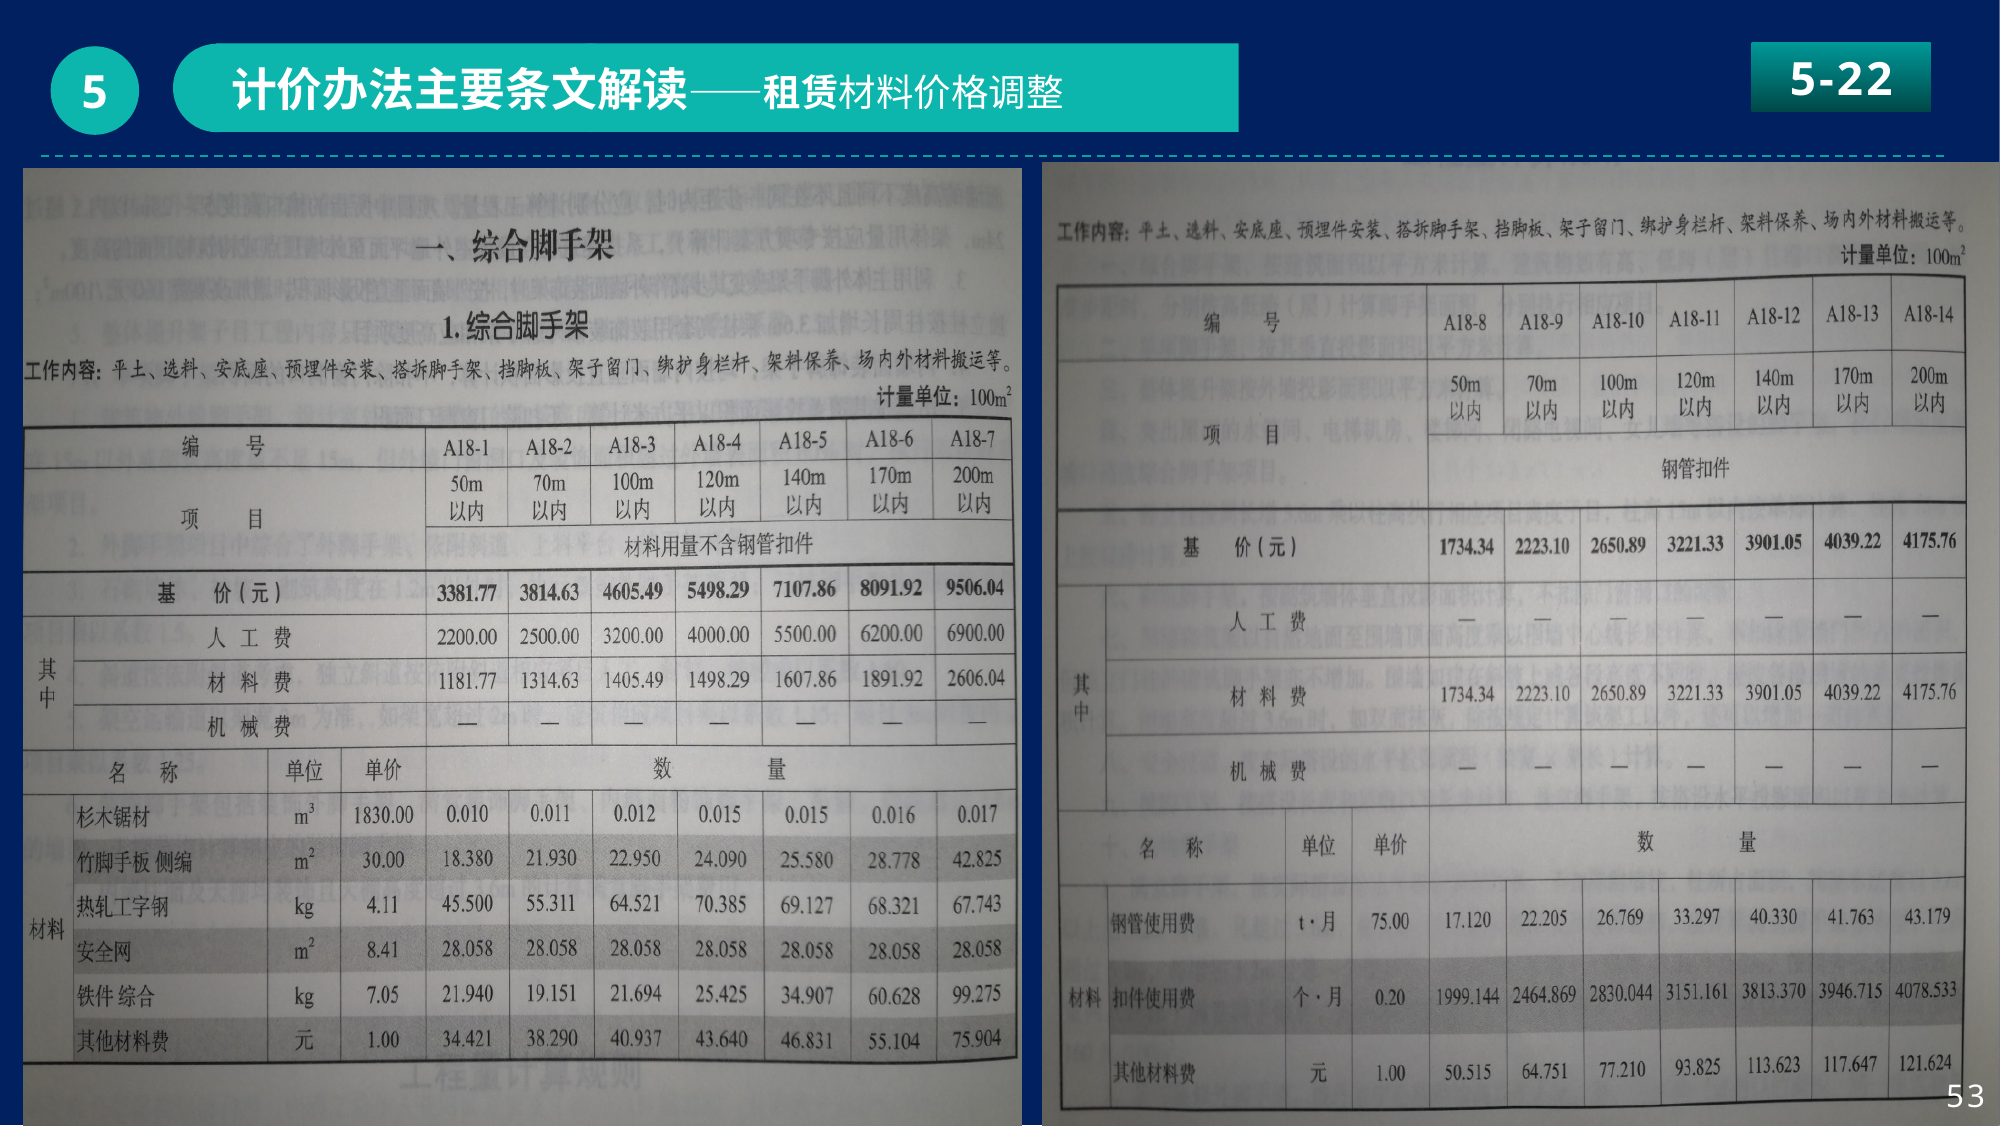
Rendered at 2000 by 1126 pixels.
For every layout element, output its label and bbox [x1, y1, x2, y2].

picture [1042, 162, 2000, 1126]
picture [23, 168, 1022, 1126]
text_box [40, 43, 1950, 157]
